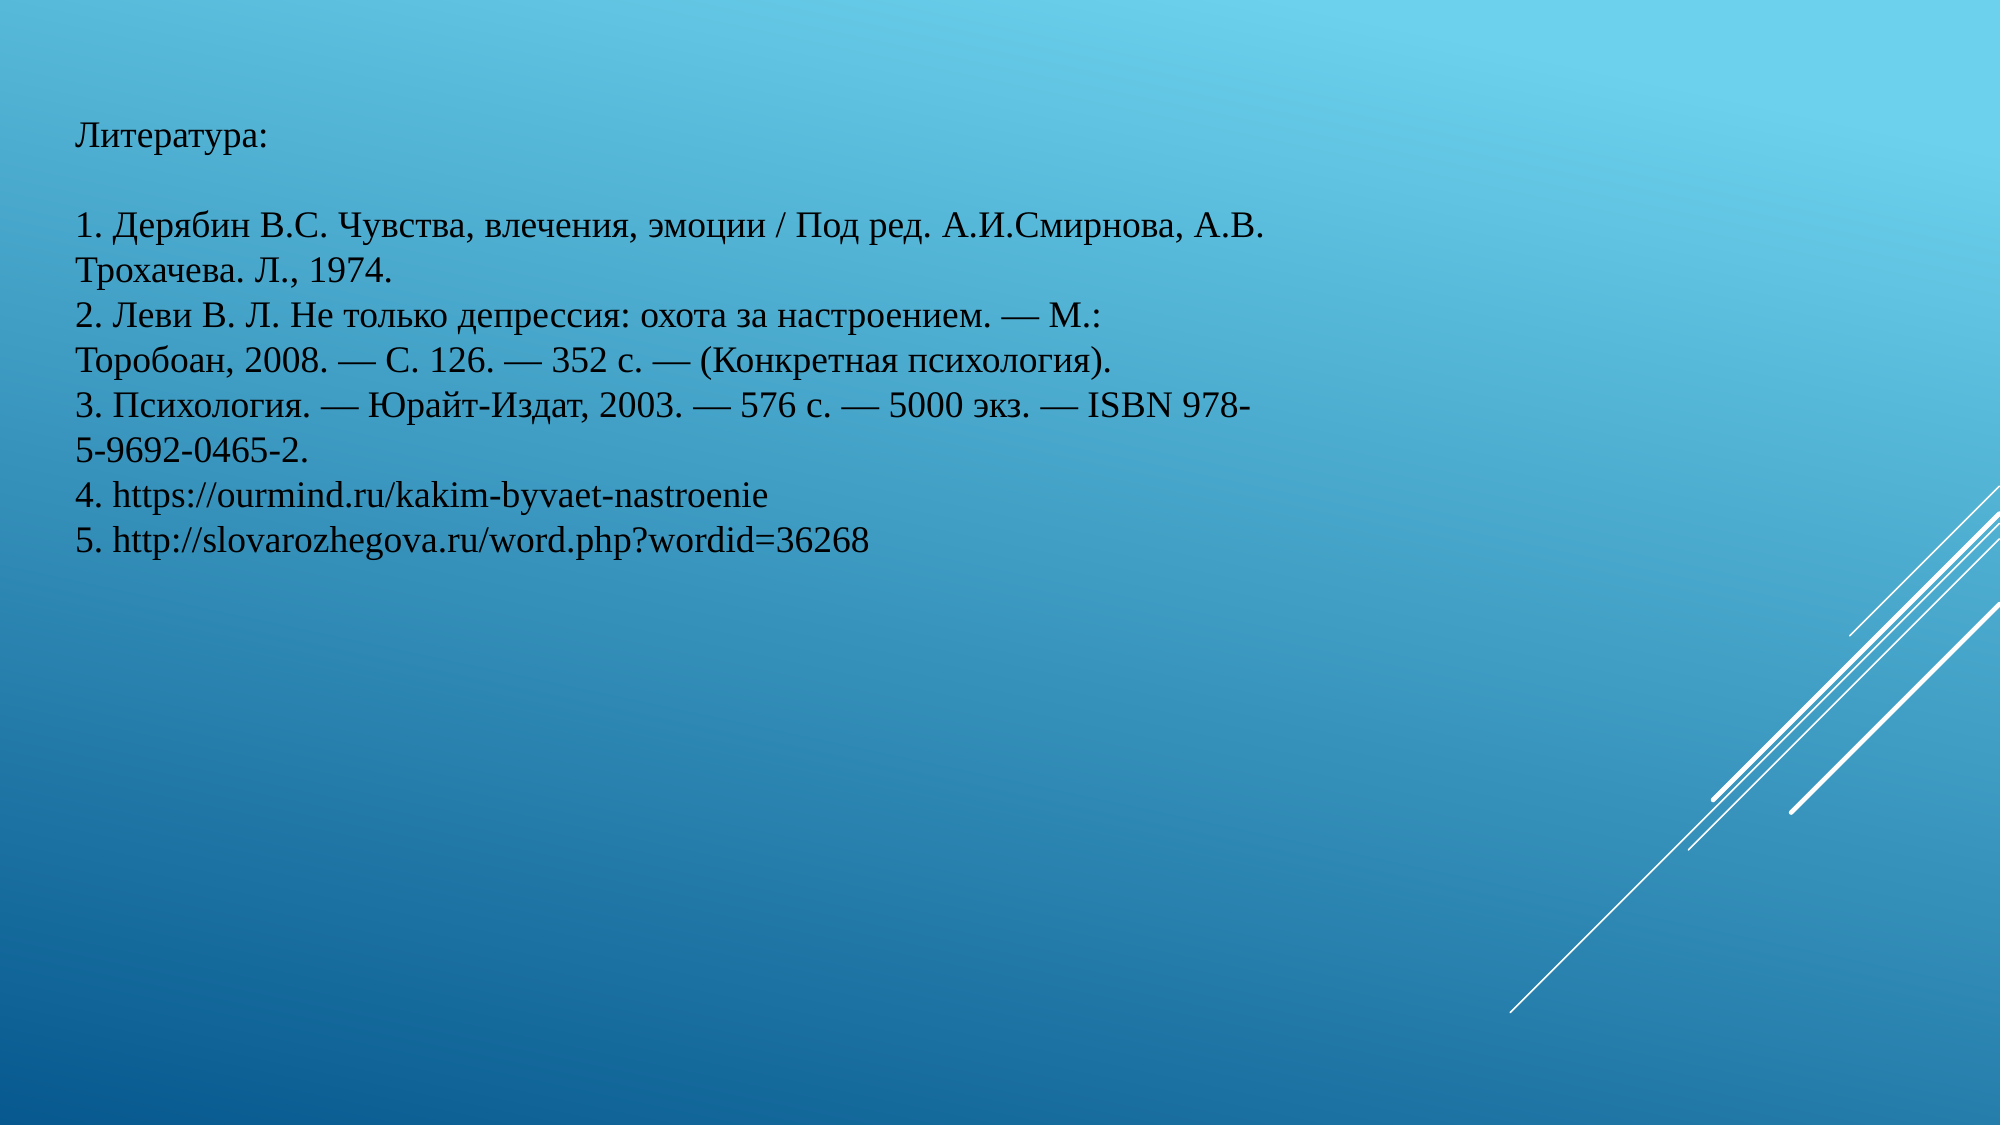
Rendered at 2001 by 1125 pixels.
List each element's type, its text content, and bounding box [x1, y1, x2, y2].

text_box Литература: 1. Дерябин В.С. Чувства, влечения, эмоции / Под ред. А.И.Смирнова, А.В. Трохачева. Л., 1974. 2. Леви В. Л. Не только депрессия: охота за настроением. — М.: Торобоан, 2008. — С. 126. — 352 с. — (Конкретная психология). 3. Психология. — Юрайт-Издат, 2003. — 576 с. — 5000 экз. — ISBN 978- 5-9692-0465-2. 4. https://ourmind.ru/kakim-byvaet-nastroenie 5. http://slovarozhegova.ru/word.php?wordid=36268 [60, 102, 1500, 568]
